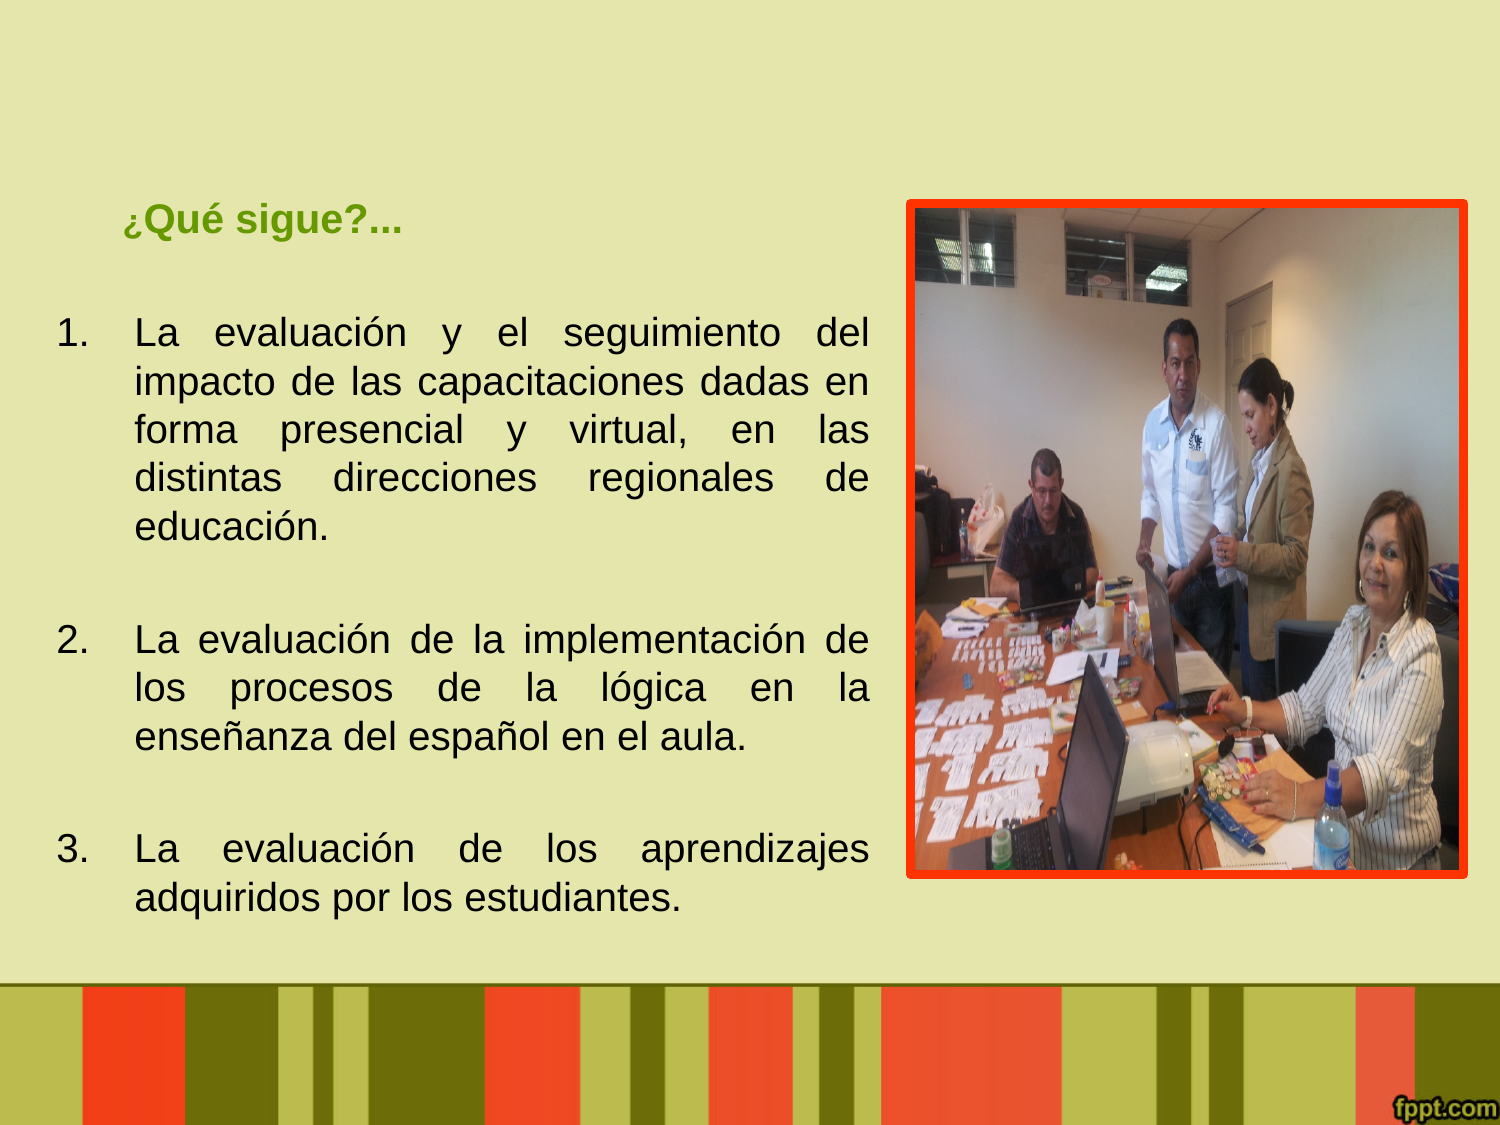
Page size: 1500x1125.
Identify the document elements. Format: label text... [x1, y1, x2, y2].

list ¿Qué sigue?... La evaluación y el seguimiento del impacto de las capacitaciones dadas en forma presencial y virtual, en las distintas direcciones regionales de educación. La evaluación de la implementación de los procesos de la lógica en la enseñanza del español en el aula. La evaluación de los aprendizajes adquiridos por los estudiantes. [41, 184, 887, 941]
picture [0, 0, 1500, 1125]
